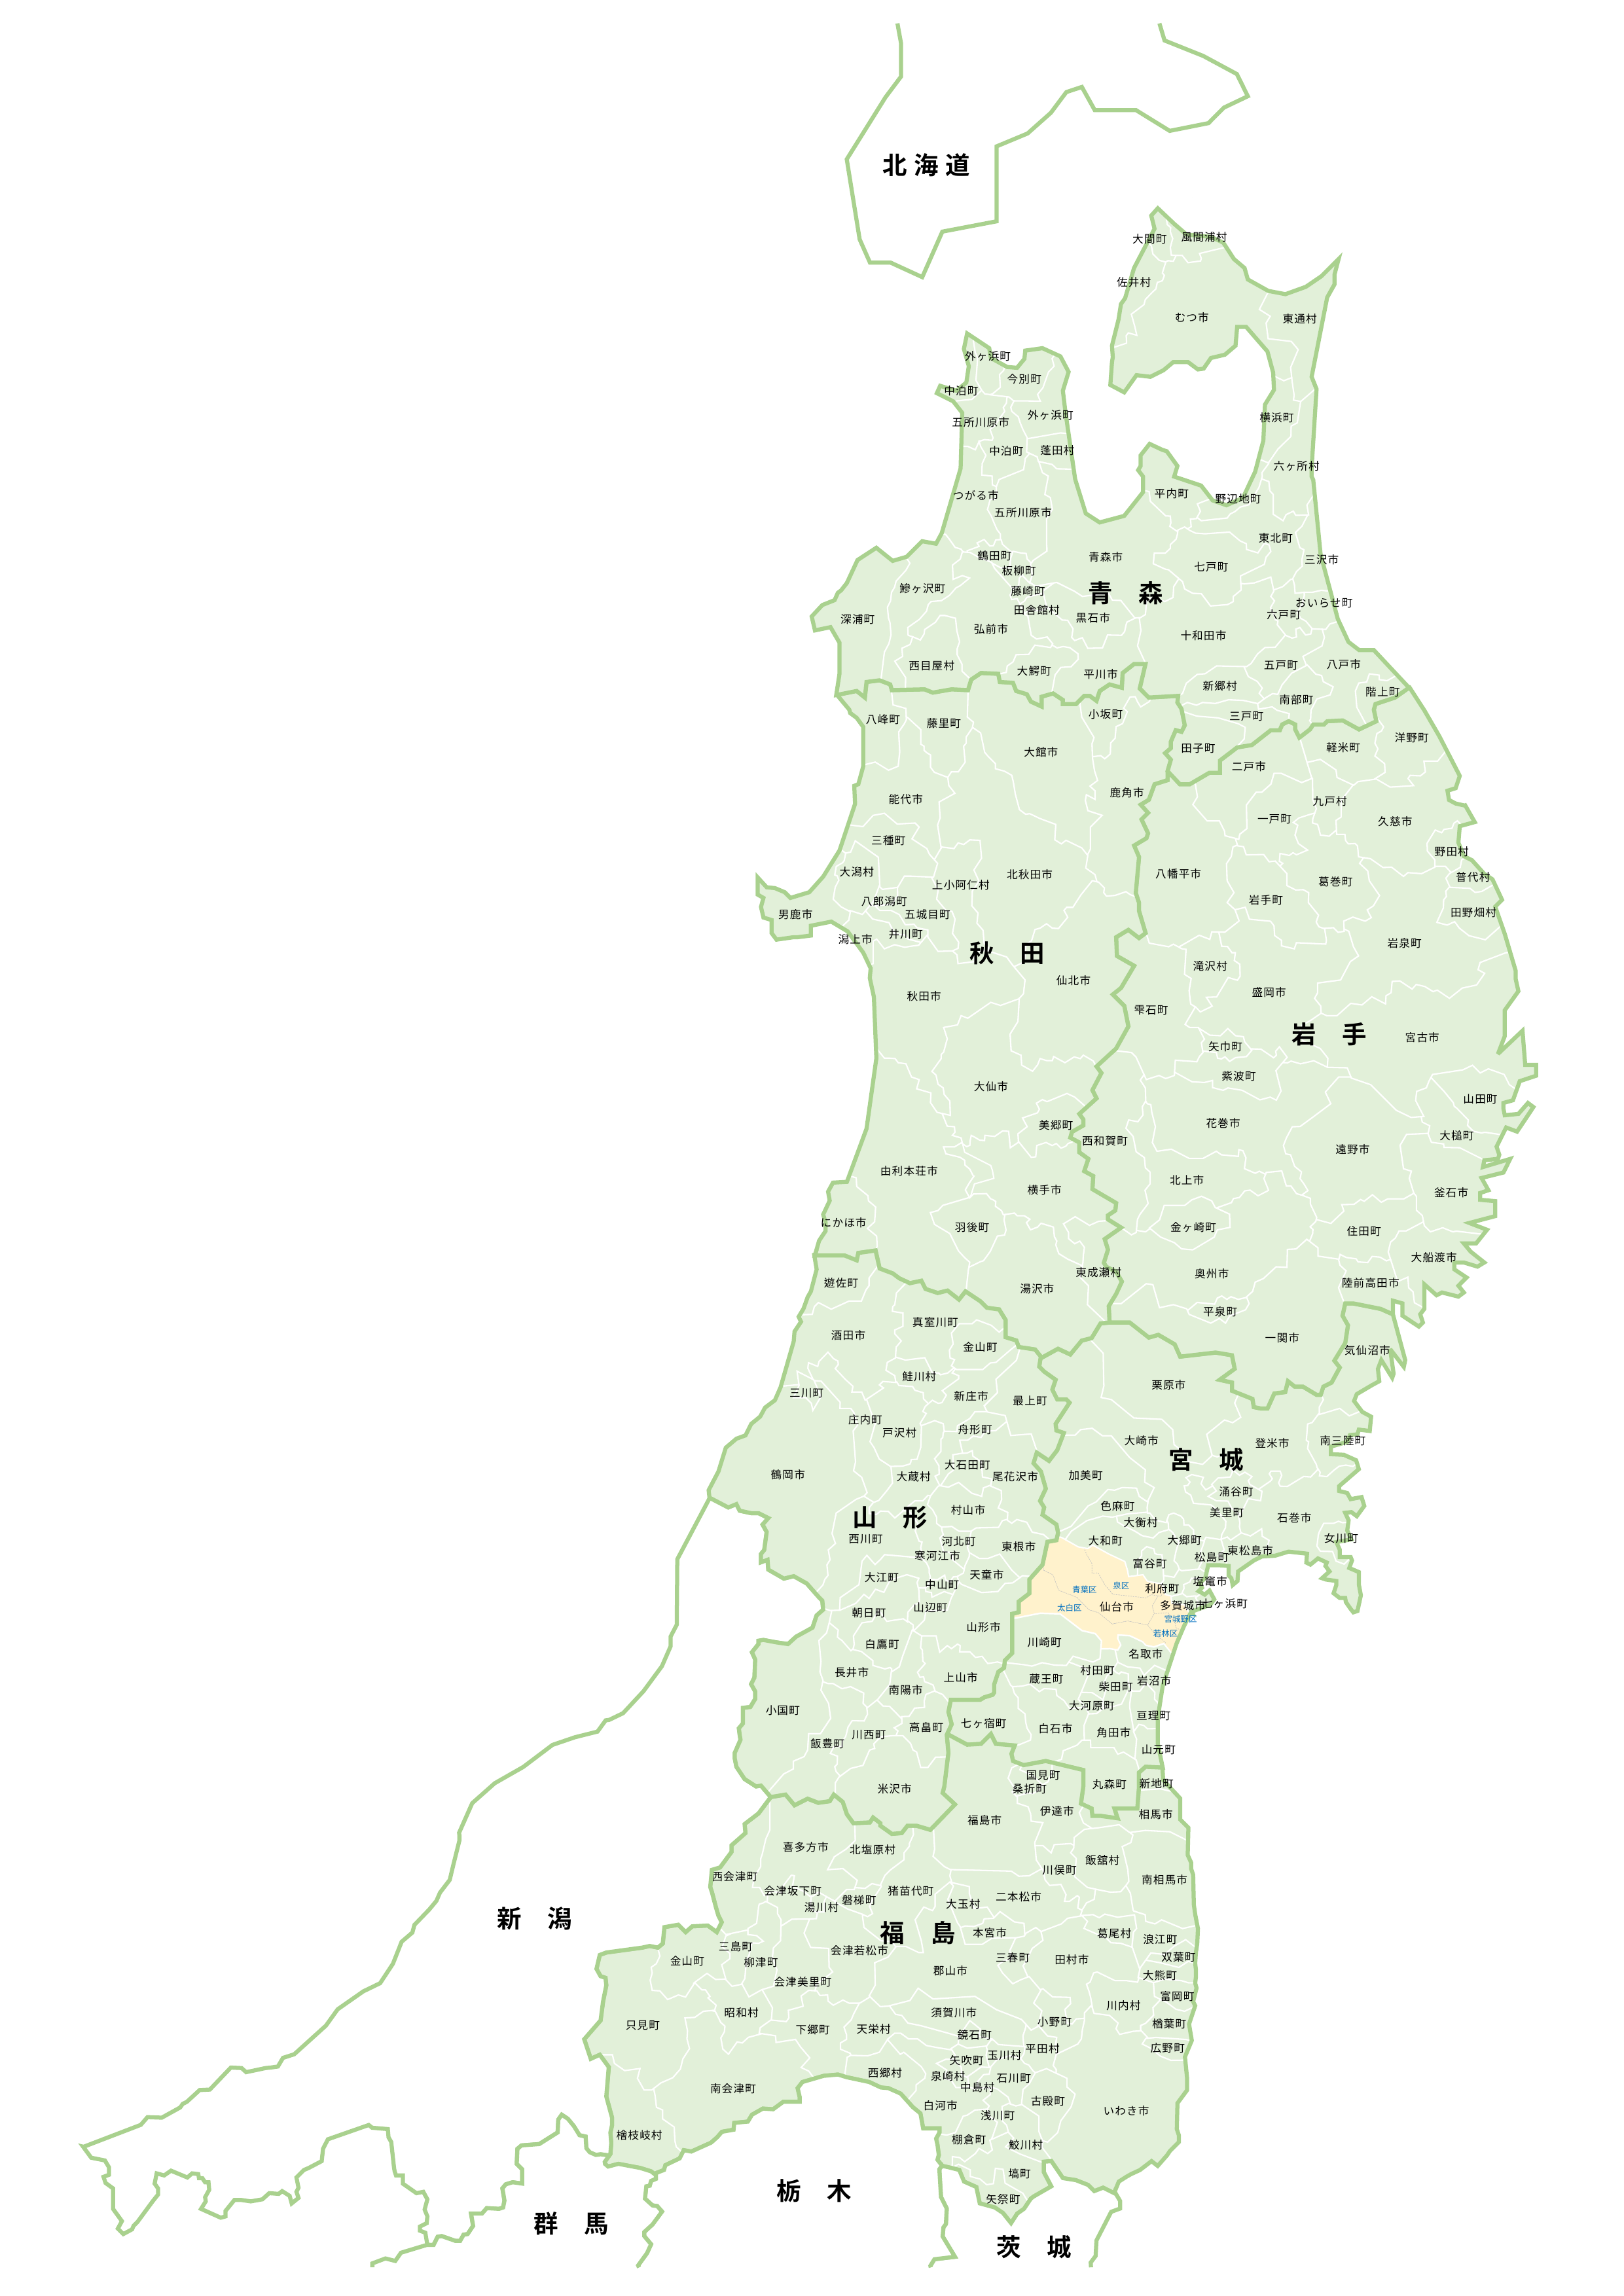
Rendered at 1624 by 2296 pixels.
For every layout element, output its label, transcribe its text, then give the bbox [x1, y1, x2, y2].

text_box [757, 664, 1185, 1358]
text_box 茨 城 [986, 2227, 1082, 2267]
text_box 北 海 道 [873, 145, 981, 185]
text_box [640, 2223, 956, 2268]
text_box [1070, 1358, 1405, 1819]
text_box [1070, 687, 1536, 1408]
text_box [586, 1499, 708, 1734]
text_box [371, 2113, 655, 2268]
text_box [931, 2223, 1106, 2268]
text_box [708, 1250, 1070, 1834]
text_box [584, 1734, 1206, 2223]
text_box [846, 23, 1249, 197]
text_box [81, 1734, 584, 2244]
text_box 群 馬 [524, 2203, 619, 2243]
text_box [812, 197, 1411, 785]
text_box 新 潟 [487, 1898, 582, 1938]
